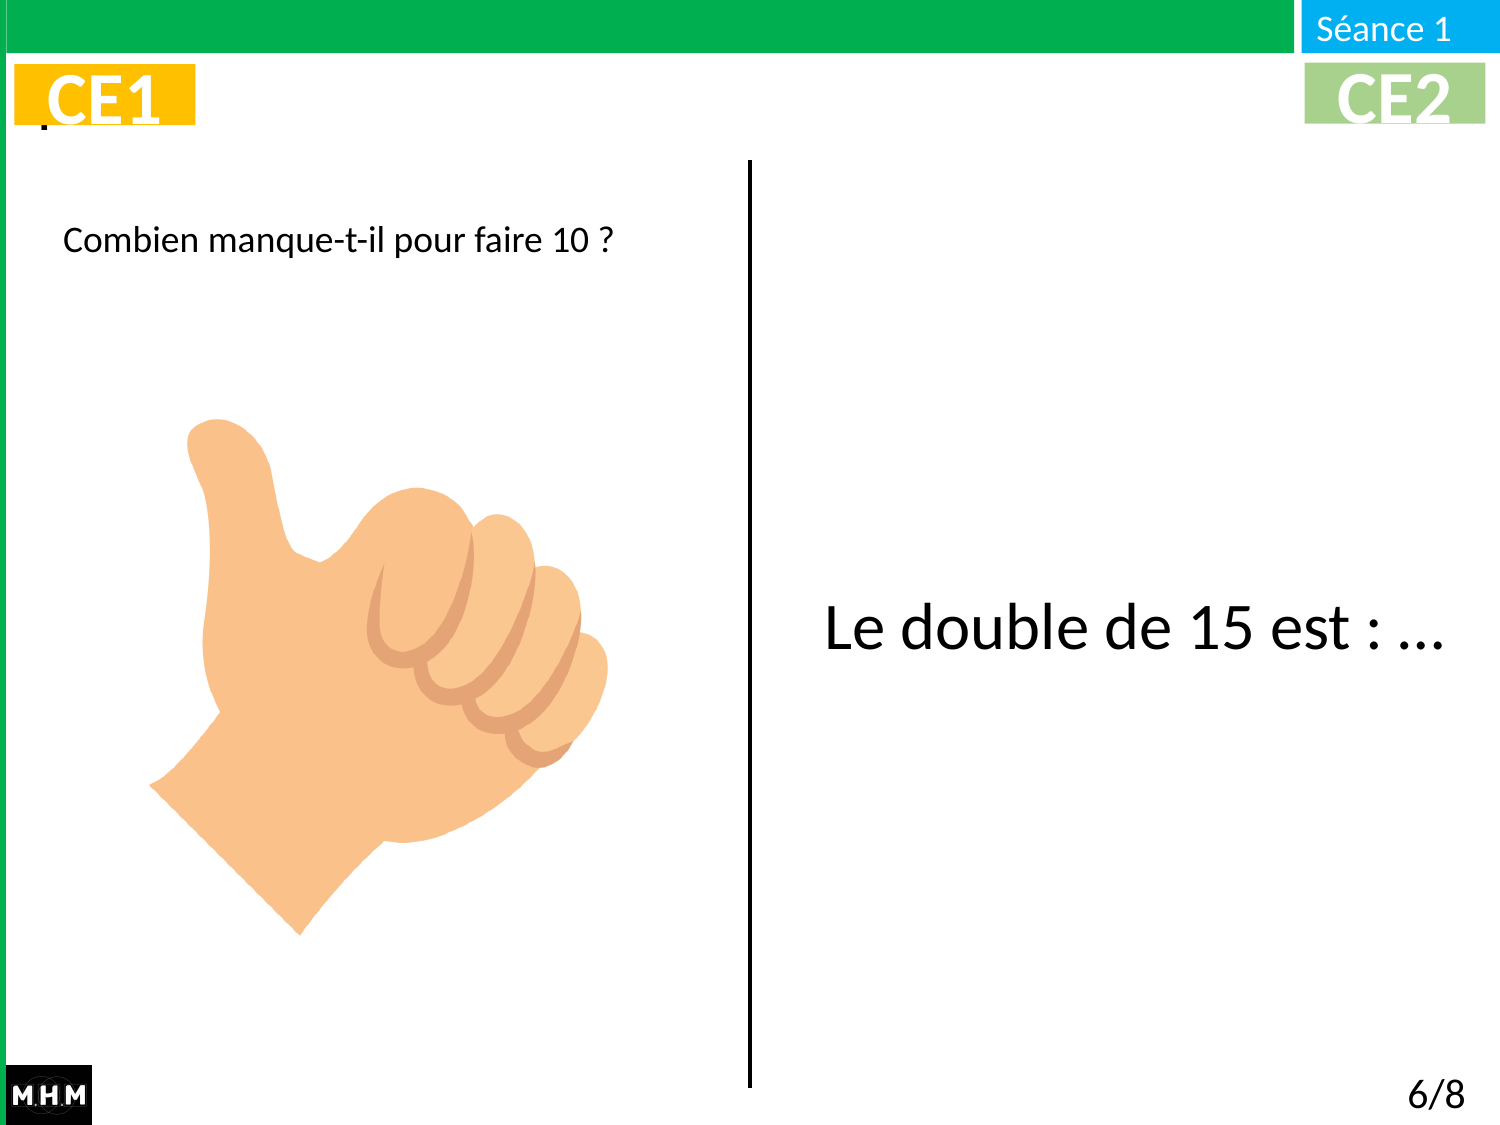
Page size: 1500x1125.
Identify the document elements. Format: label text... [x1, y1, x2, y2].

picture [6, 1065, 92, 1125]
picture [115, 402, 653, 977]
text_box CE1 [13, 63, 196, 126]
text_box Le double de 15 est : … [809, 495, 1460, 750]
list 6/8 [1373, 1064, 1500, 1125]
text_box CE2 [1303, 62, 1487, 125]
title Combien manque-t-il pour faire 10 ? [48, 196, 653, 285]
